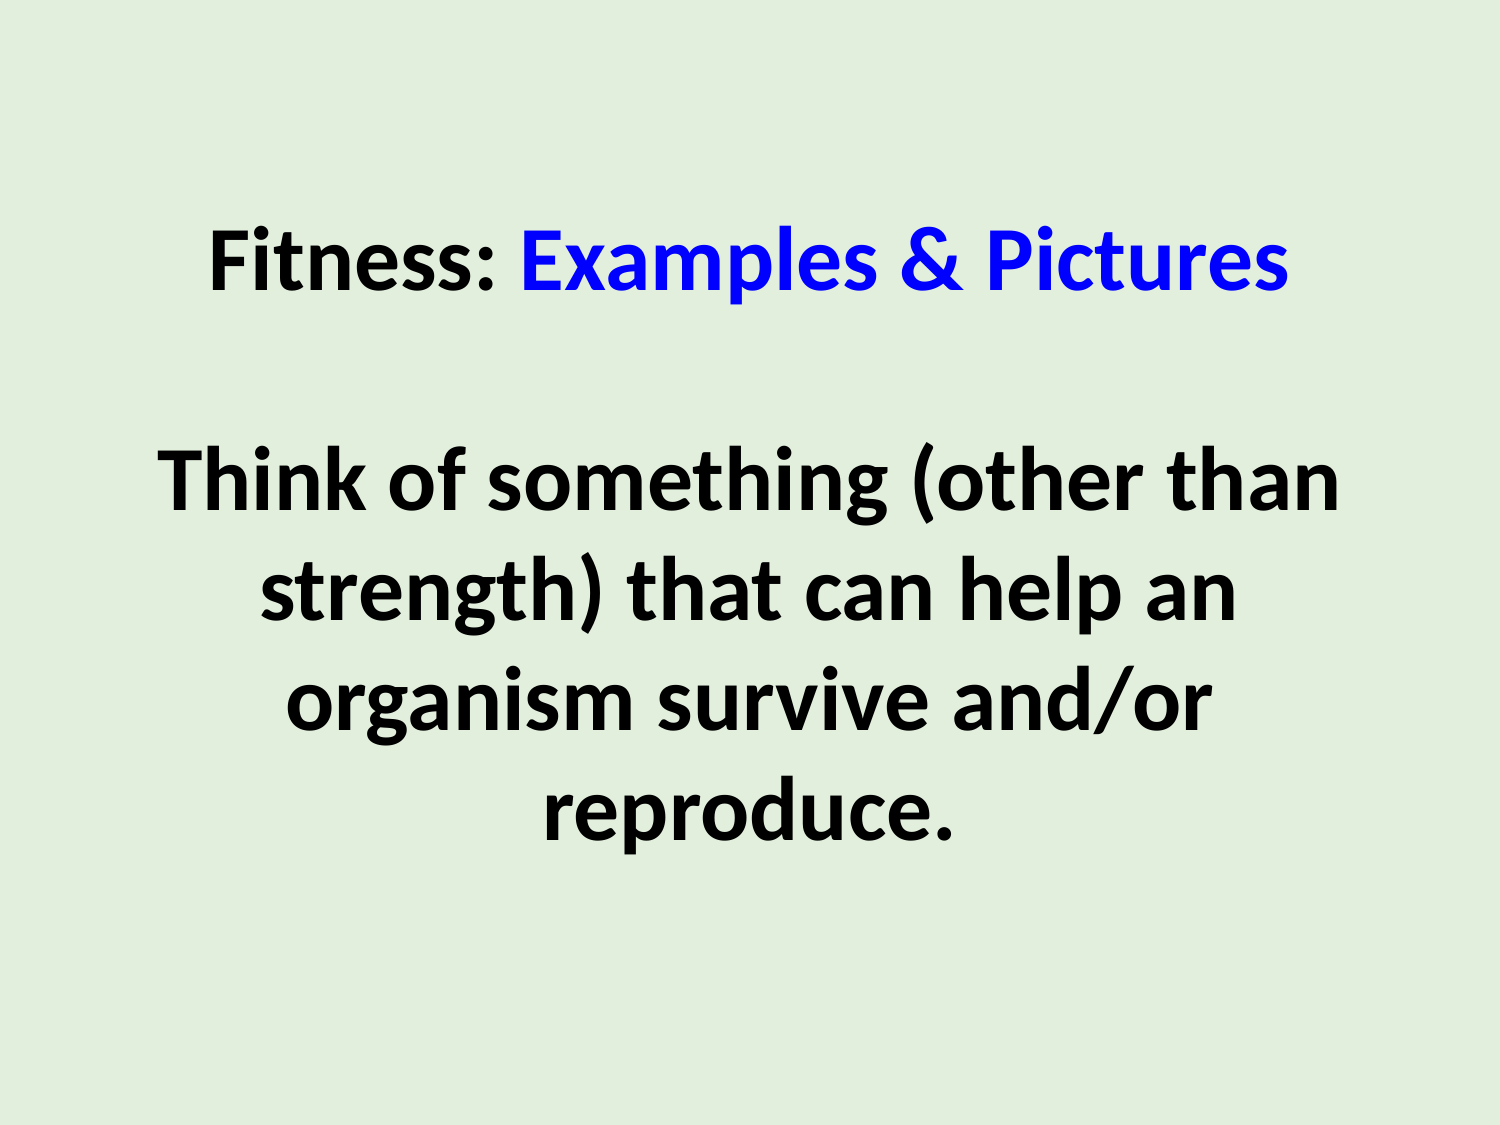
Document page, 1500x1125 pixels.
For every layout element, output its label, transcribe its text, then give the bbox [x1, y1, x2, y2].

title Fitness: Examples & Pictures Think of something (other than strength) that can help an organism survive and/or reproduce. [75, 45, 1425, 1013]
